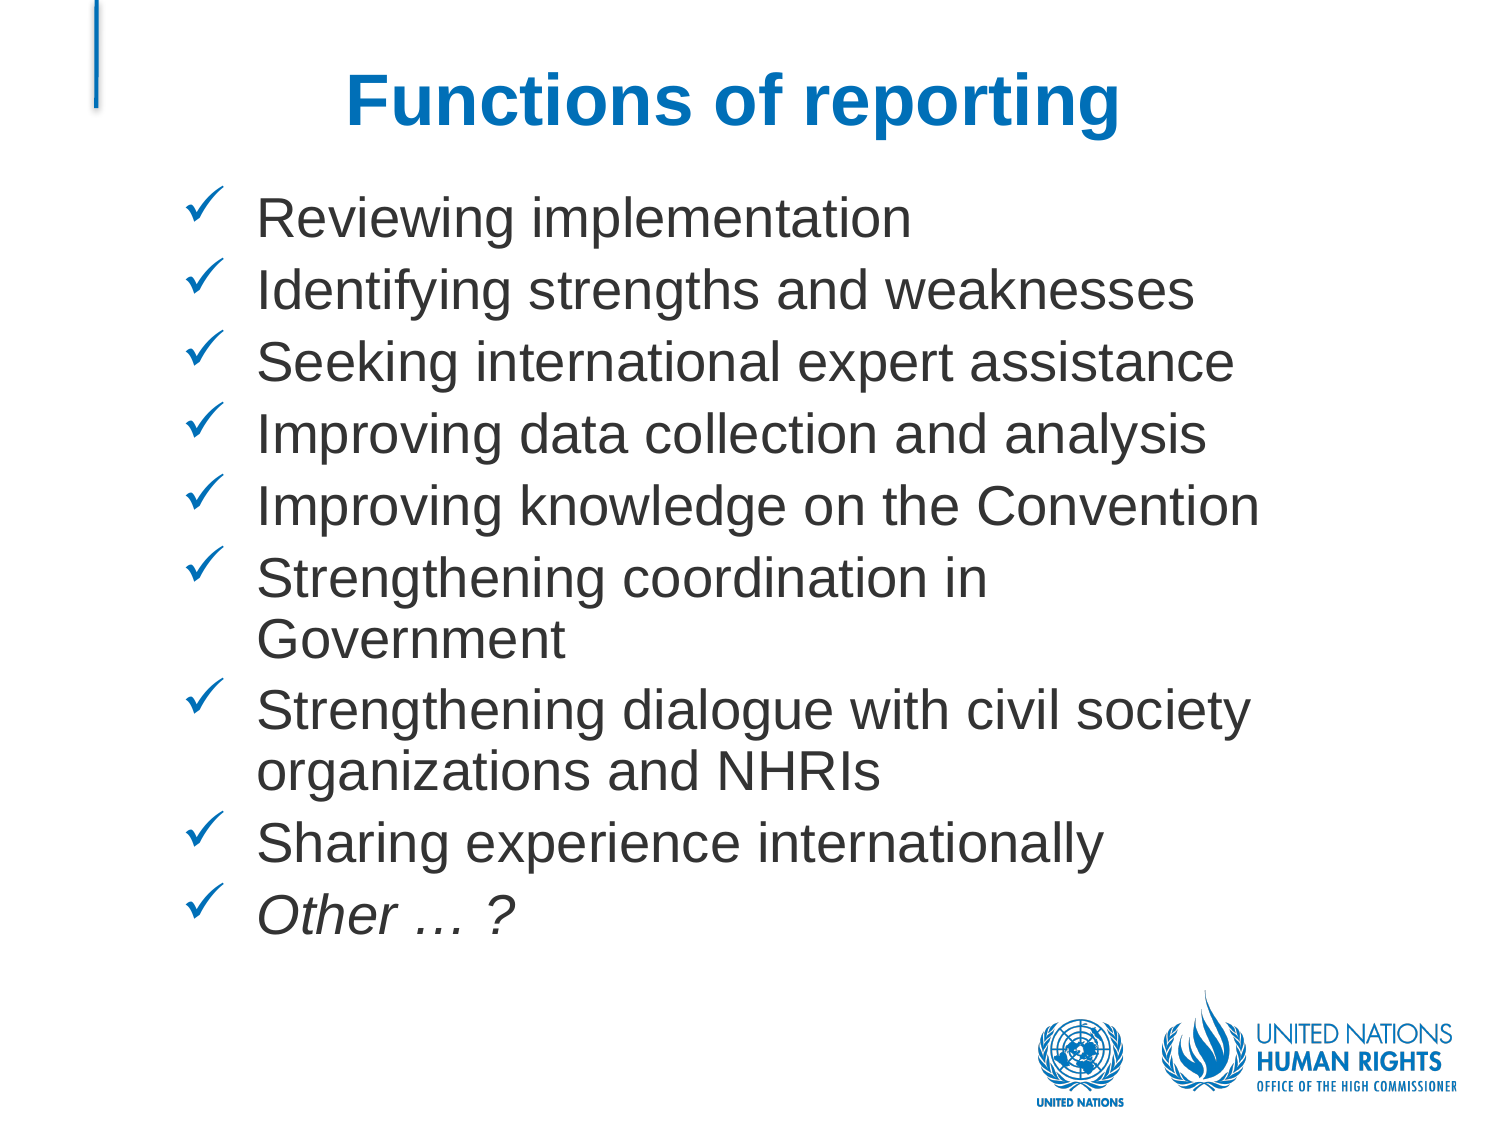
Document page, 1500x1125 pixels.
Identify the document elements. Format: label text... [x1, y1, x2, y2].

text_box Reviewing implementation Identifying strengths and weaknesses Seeking international expert assistance Improving data collection and analysis Improving knowledge on the Convention Strengthening coordination in Government Strengthening dialogue with civil society organizations and NHRIs Sharing experience internationally Other … ? [166, 181, 1325, 969]
title Functions of reporting [32, 45, 1437, 224]
picture [1037, 990, 1457, 1107]
